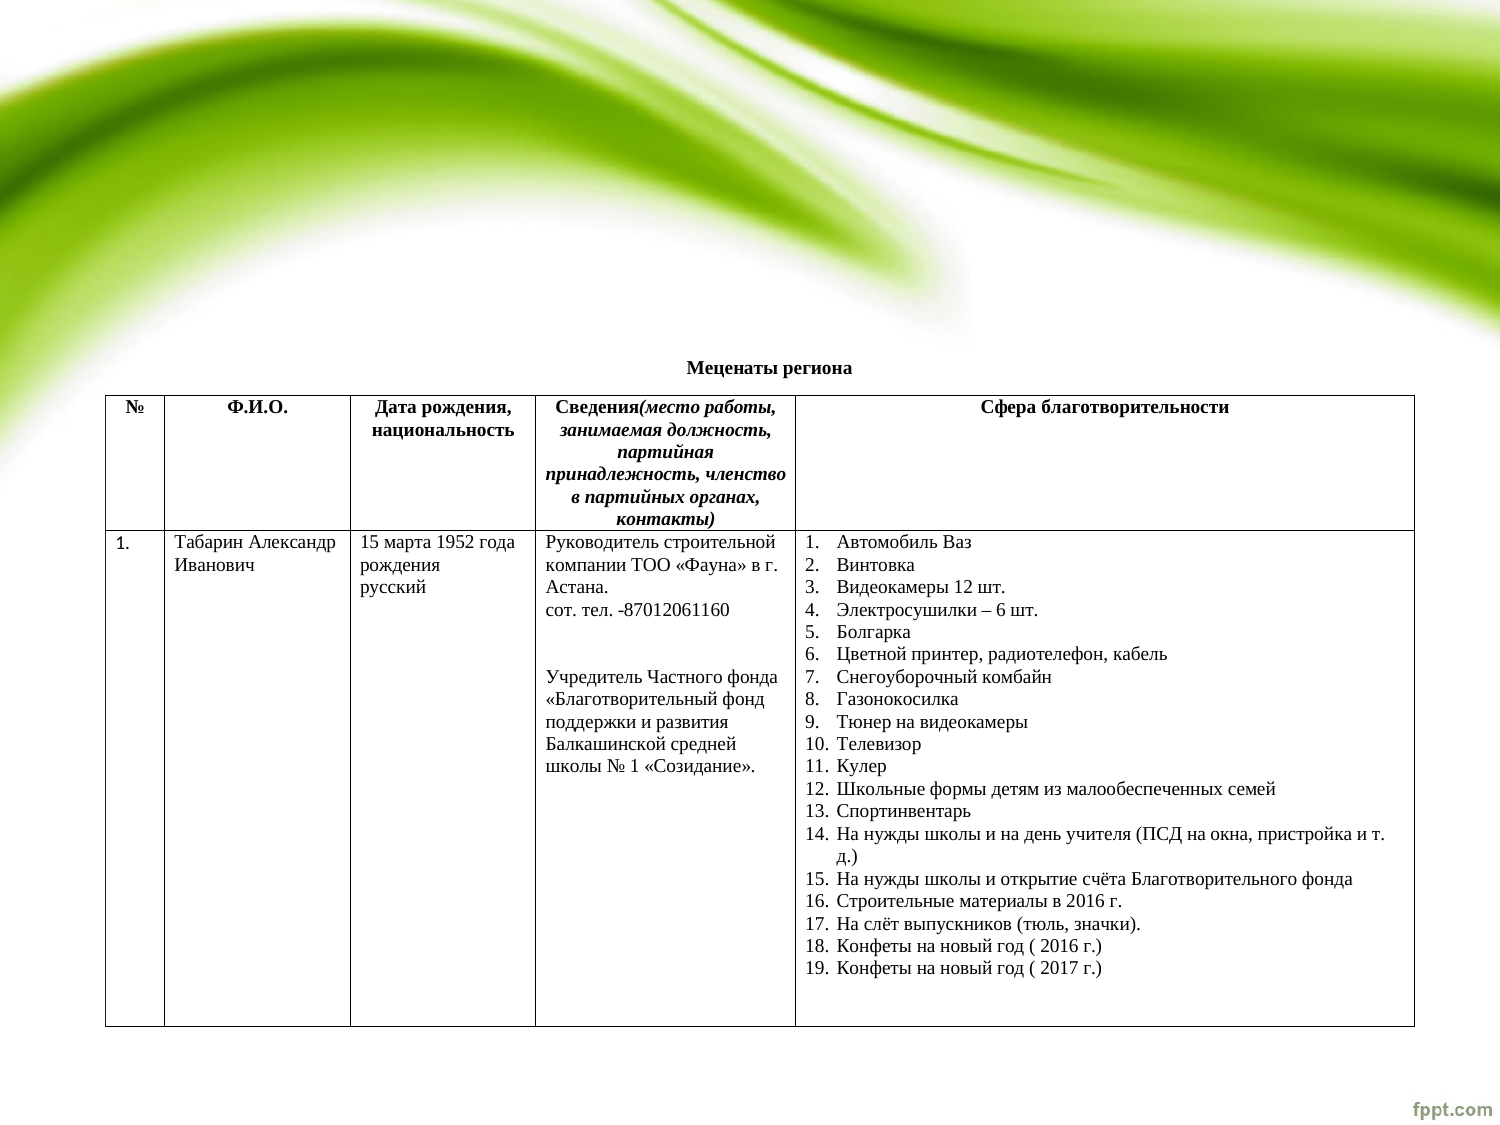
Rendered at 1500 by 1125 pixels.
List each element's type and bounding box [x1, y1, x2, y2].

text_box [105, 316, 1436, 1067]
picture [0, 0, 1500, 1125]
